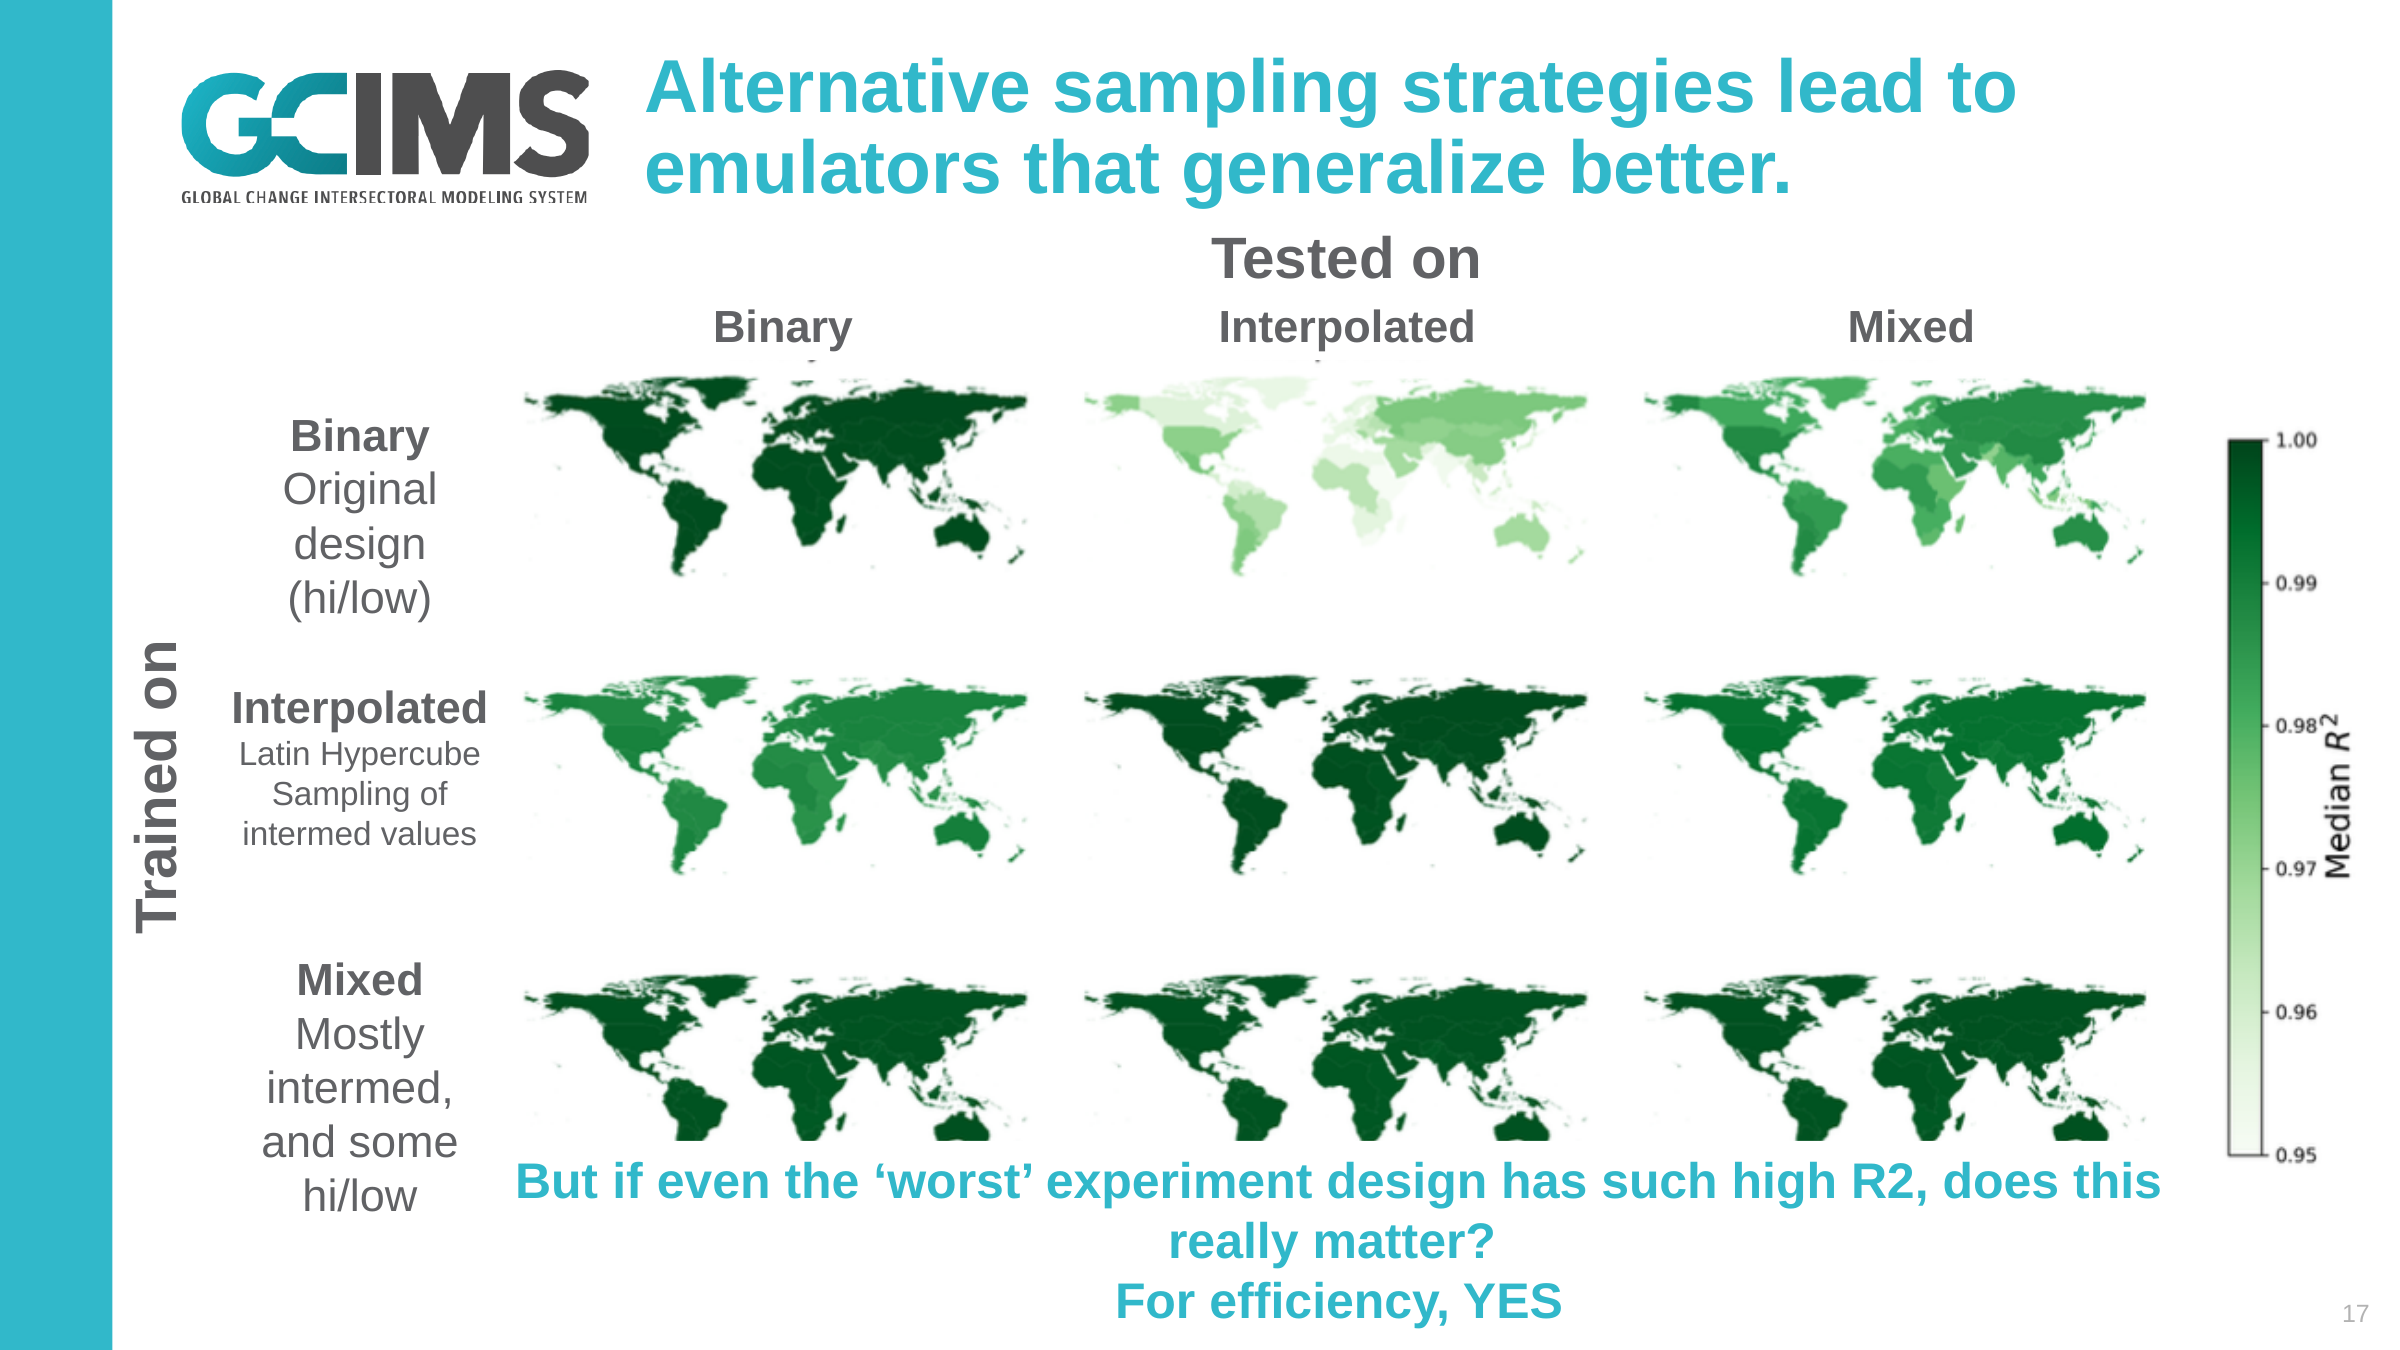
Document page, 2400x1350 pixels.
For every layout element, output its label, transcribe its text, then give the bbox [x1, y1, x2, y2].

text_box Tested on [1196, 213, 1498, 298]
text_box Mixed Mostly intermed, and some hi/low [244, 942, 476, 1228]
text_box But if even the ‘worst’ experiment design has such high R2, does this really matter? For efficiency, YES [475, 1140, 2204, 1336]
text_box Interpolated Latin Hypercube Sampling of intermed values [212, 670, 507, 860]
text_box Trained on [110, 625, 196, 950]
text_box Binary Original design (hi/low) [244, 398, 476, 630]
text_box Mixed [1796, 290, 2027, 359]
picture [507, 359, 2378, 1221]
text_box Interpolated [1199, 298, 1495, 359]
slide_number 17 [2295, 1275, 2370, 1350]
title Alternative sampling strategies lead to emulators that generalize better. [644, 36, 2296, 218]
text_box Binary [667, 290, 899, 359]
